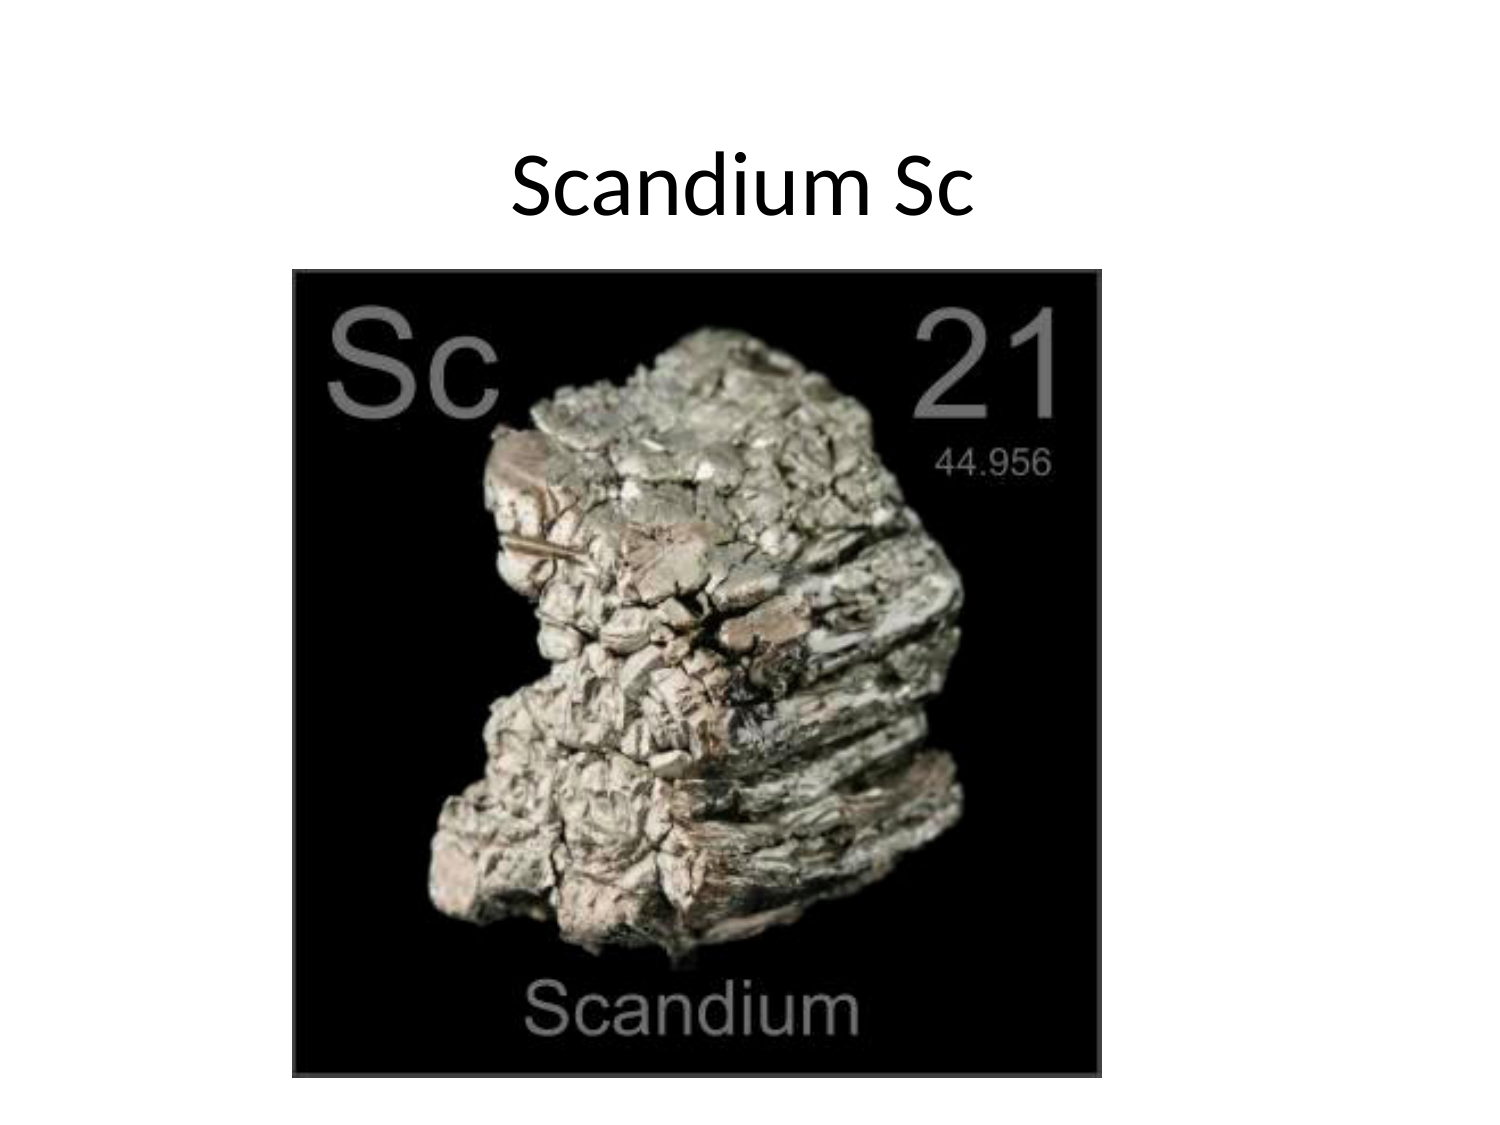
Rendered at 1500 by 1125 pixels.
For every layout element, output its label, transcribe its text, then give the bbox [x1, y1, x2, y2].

picture [292, 269, 1102, 1079]
title Scandium Sc [105, 58, 1381, 300]
